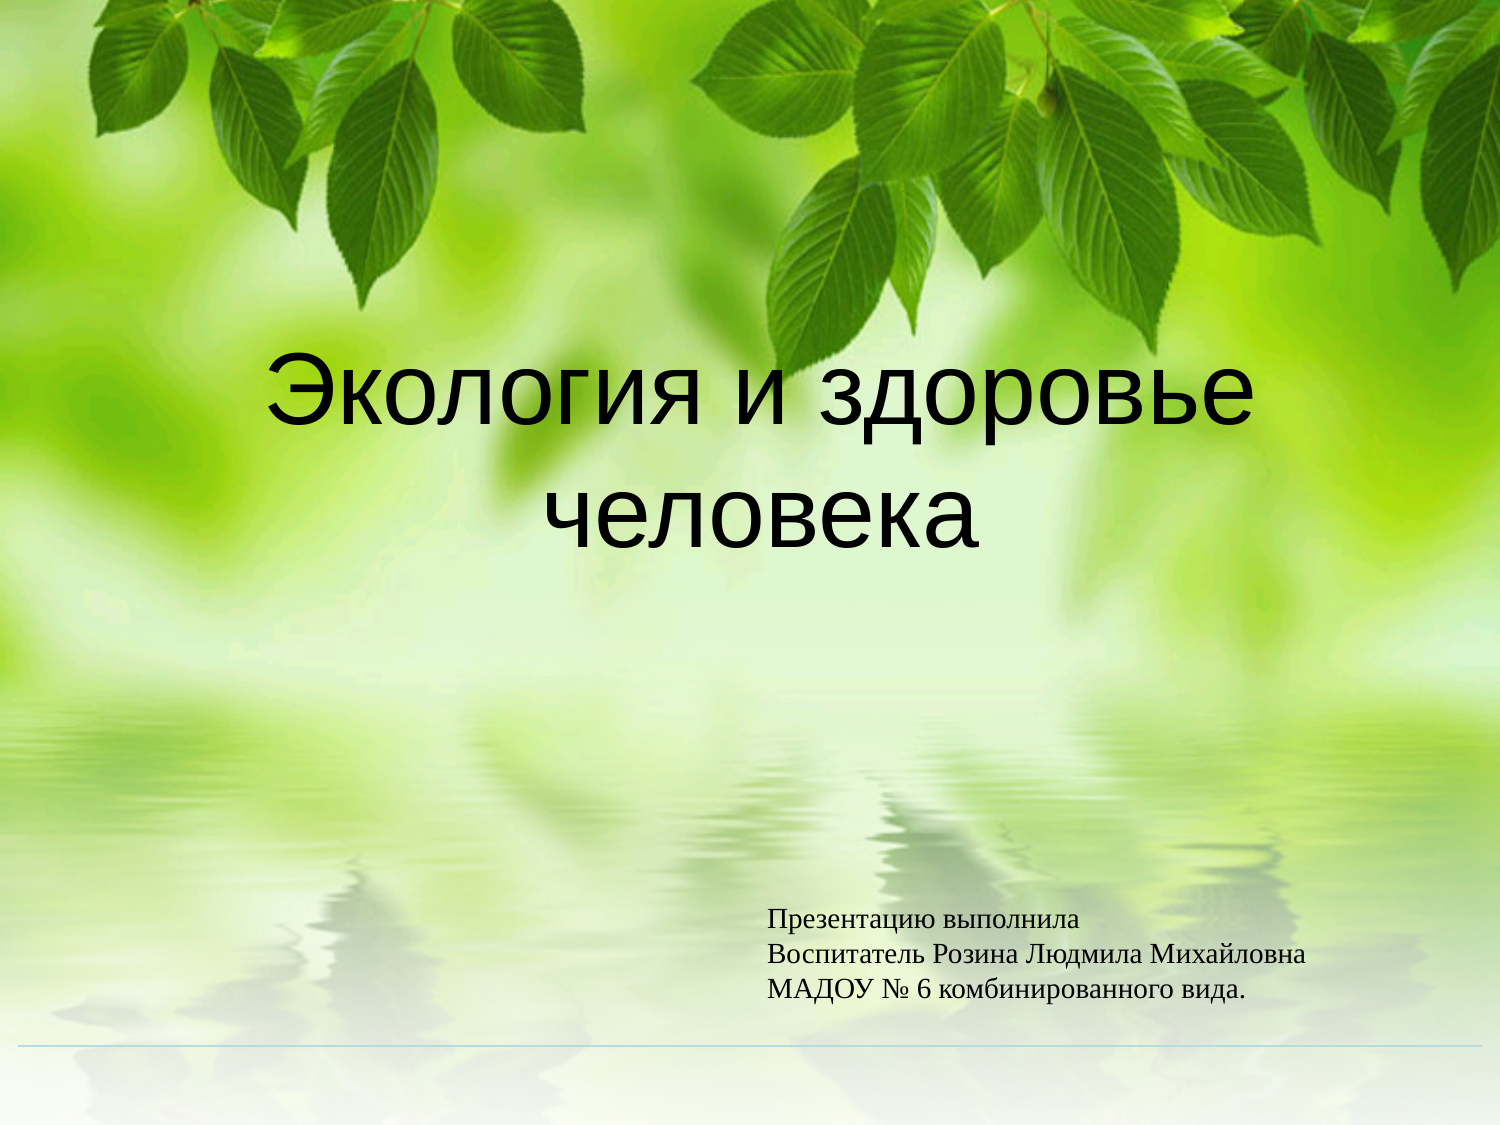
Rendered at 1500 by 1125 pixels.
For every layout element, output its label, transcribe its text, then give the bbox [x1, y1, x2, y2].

picture [0, 0, 1500, 1125]
subtitle Экология и здоровье человека [194, 314, 1327, 577]
text_box Презентацию выполнила Воспитатель Розина Людмила Михайловна МАДОУ № 6 комбинированного вида. [752, 892, 1322, 1012]
